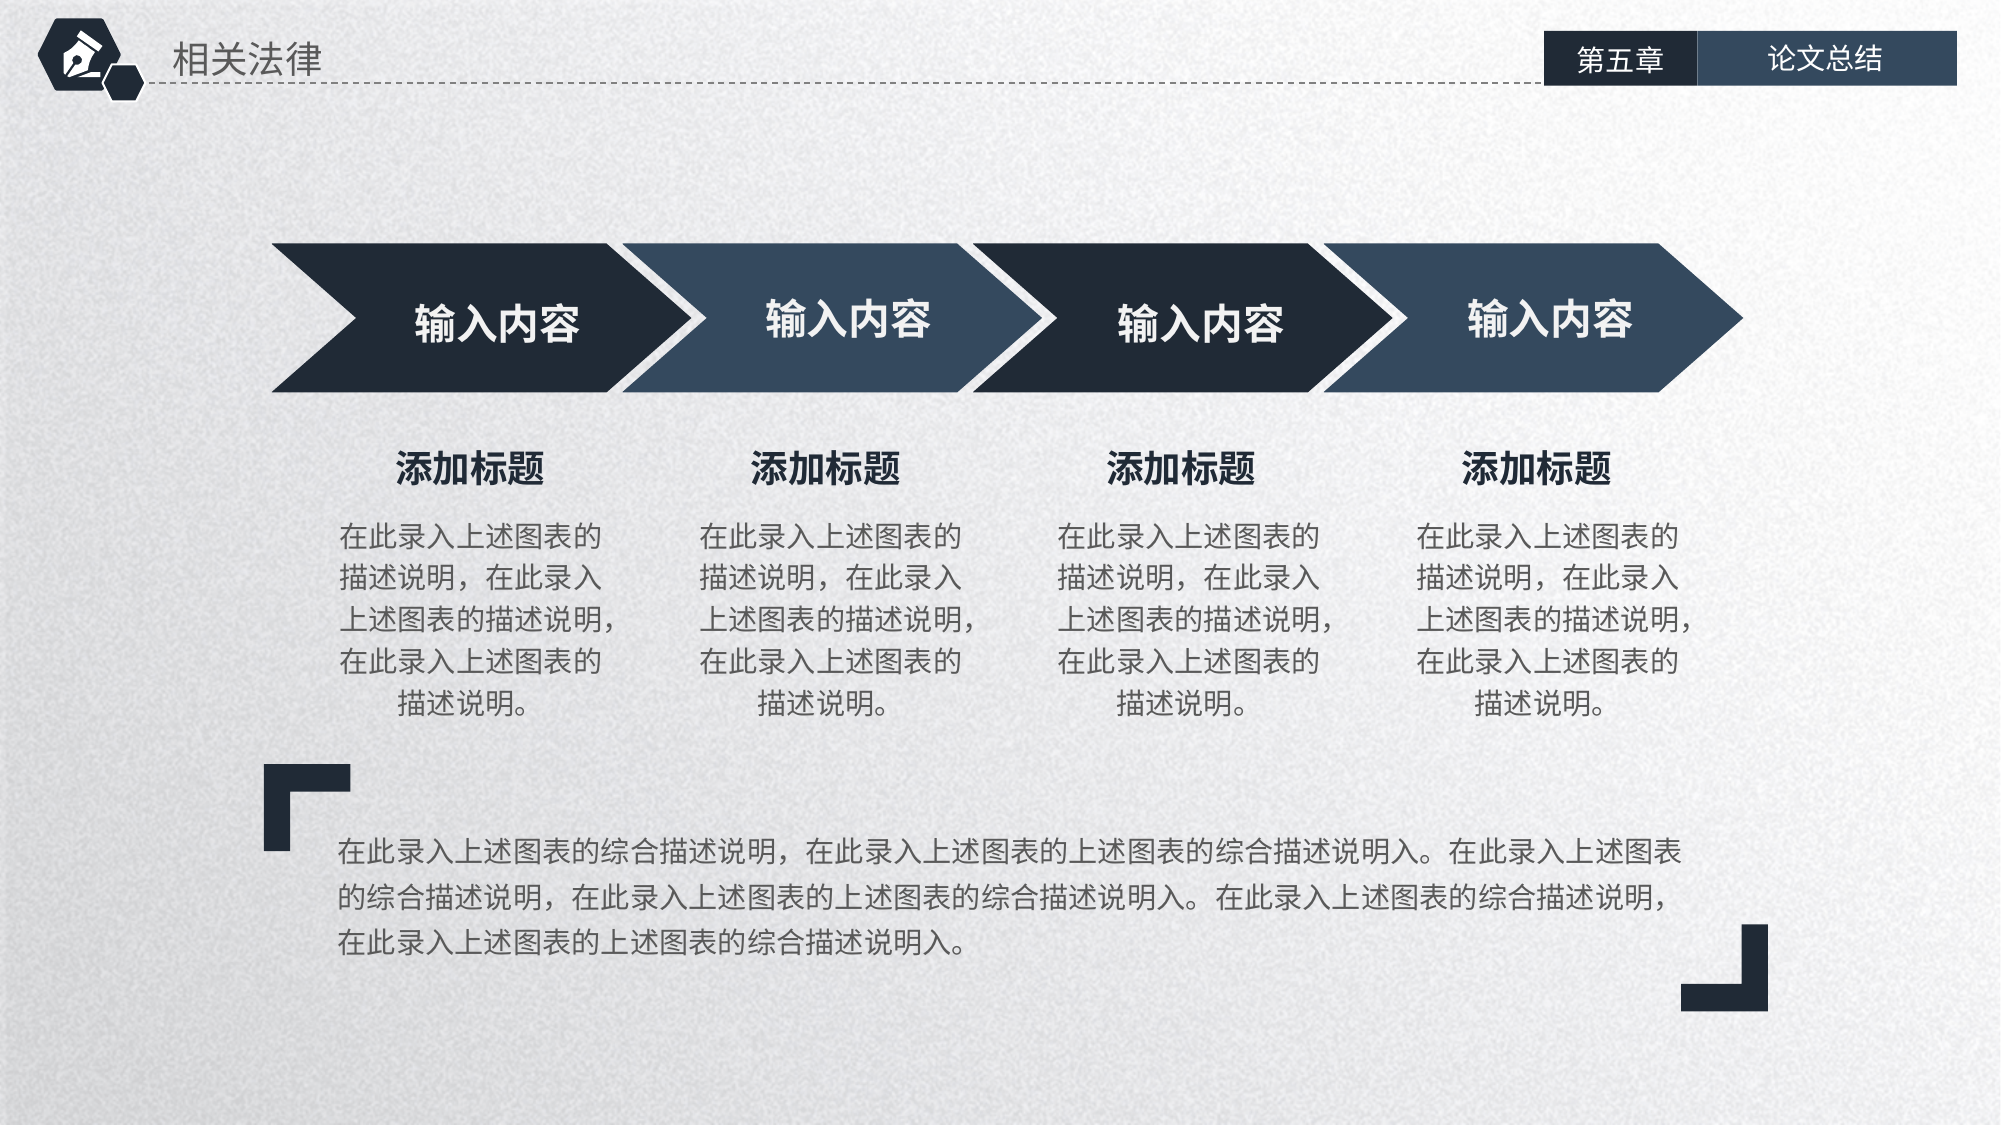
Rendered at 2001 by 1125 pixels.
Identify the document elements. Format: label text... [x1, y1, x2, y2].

text_box 第五章 [1544, 36, 1698, 83]
picture [0, 0, 2001, 1125]
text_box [271, 243, 692, 393]
text_box 添加标题 [1446, 438, 1628, 498]
text_box 添加标题 [1091, 438, 1272, 498]
text_box [1544, 83, 1695, 88]
text_box 在此录入上述图表的描述说明，在此录入上述图表的描述说明，在此录入上述图表的描述说明。 [676, 503, 985, 728]
text_box 在此录入上述图表的描述说明，在此录入上述图表的描述说明，在此录入上述图表的描述说明。 [1034, 503, 1345, 728]
text_box [1542, 29, 1695, 82]
text_box 在此录入上述图表的描述说明，在此录入上述图表的描述说明，在此录入上述图表的描述说明。 [314, 503, 628, 728]
text_box 添加标题 [735, 438, 916, 498]
text_box [263, 764, 351, 852]
text_box [1695, 29, 1959, 88]
text_box [100, 62, 148, 104]
text_box 相关法律 [161, 30, 469, 82]
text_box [1395, 243, 1744, 393]
text_box [1681, 924, 1768, 1012]
text_box [63, 30, 103, 78]
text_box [693, 243, 970, 393]
text_box [37, 18, 121, 91]
text_box 添加标题 [380, 438, 561, 498]
text_box 论文总结 [1695, 34, 1956, 82]
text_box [972, 243, 1393, 393]
text_box 在此录入上述图表的综合描述说明，在此录入上述图表的上述图表的综合描述说明入。在此录入上述图表的综合描述说明，在此录入上述图表的上述图表的综合描述说明入。在此录入上述图表的综合描述说明，在此录入上述图表的上述图表的综合描述说明入。 [322, 815, 1725, 967]
text_box 在此录入上述图表的描述说明，在此录入上述图表的描述说明，在此录入上述图表的描述说明。 [1394, 503, 1702, 728]
